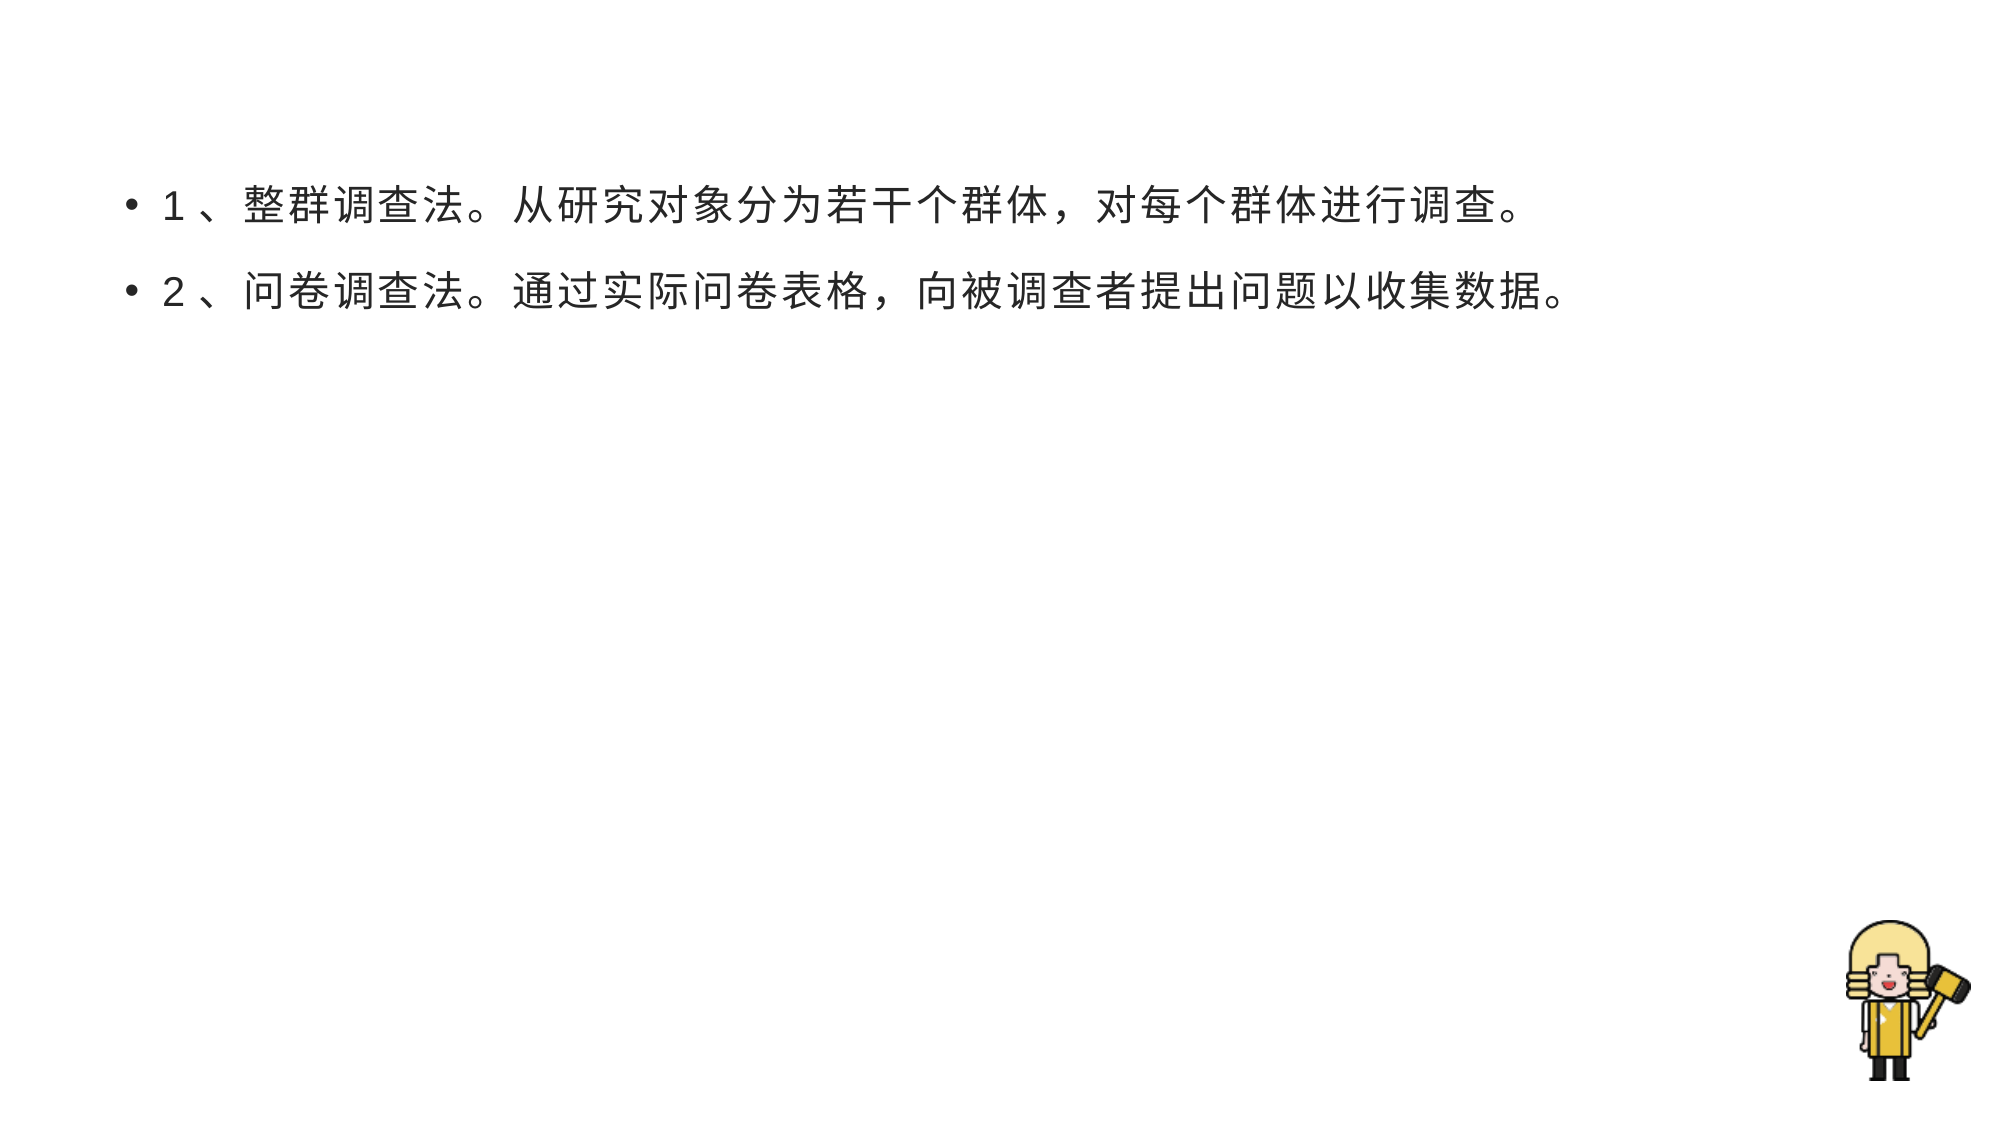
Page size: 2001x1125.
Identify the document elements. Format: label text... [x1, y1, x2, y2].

list 1、整群调查法。从研究对象分为若干个群体，对每个群体进行调查。 2、问卷调查法。通过实际问卷表格，向被调查者提出问题以收集数据。 [109, 156, 1891, 1041]
picture [1846, 920, 1971, 1081]
